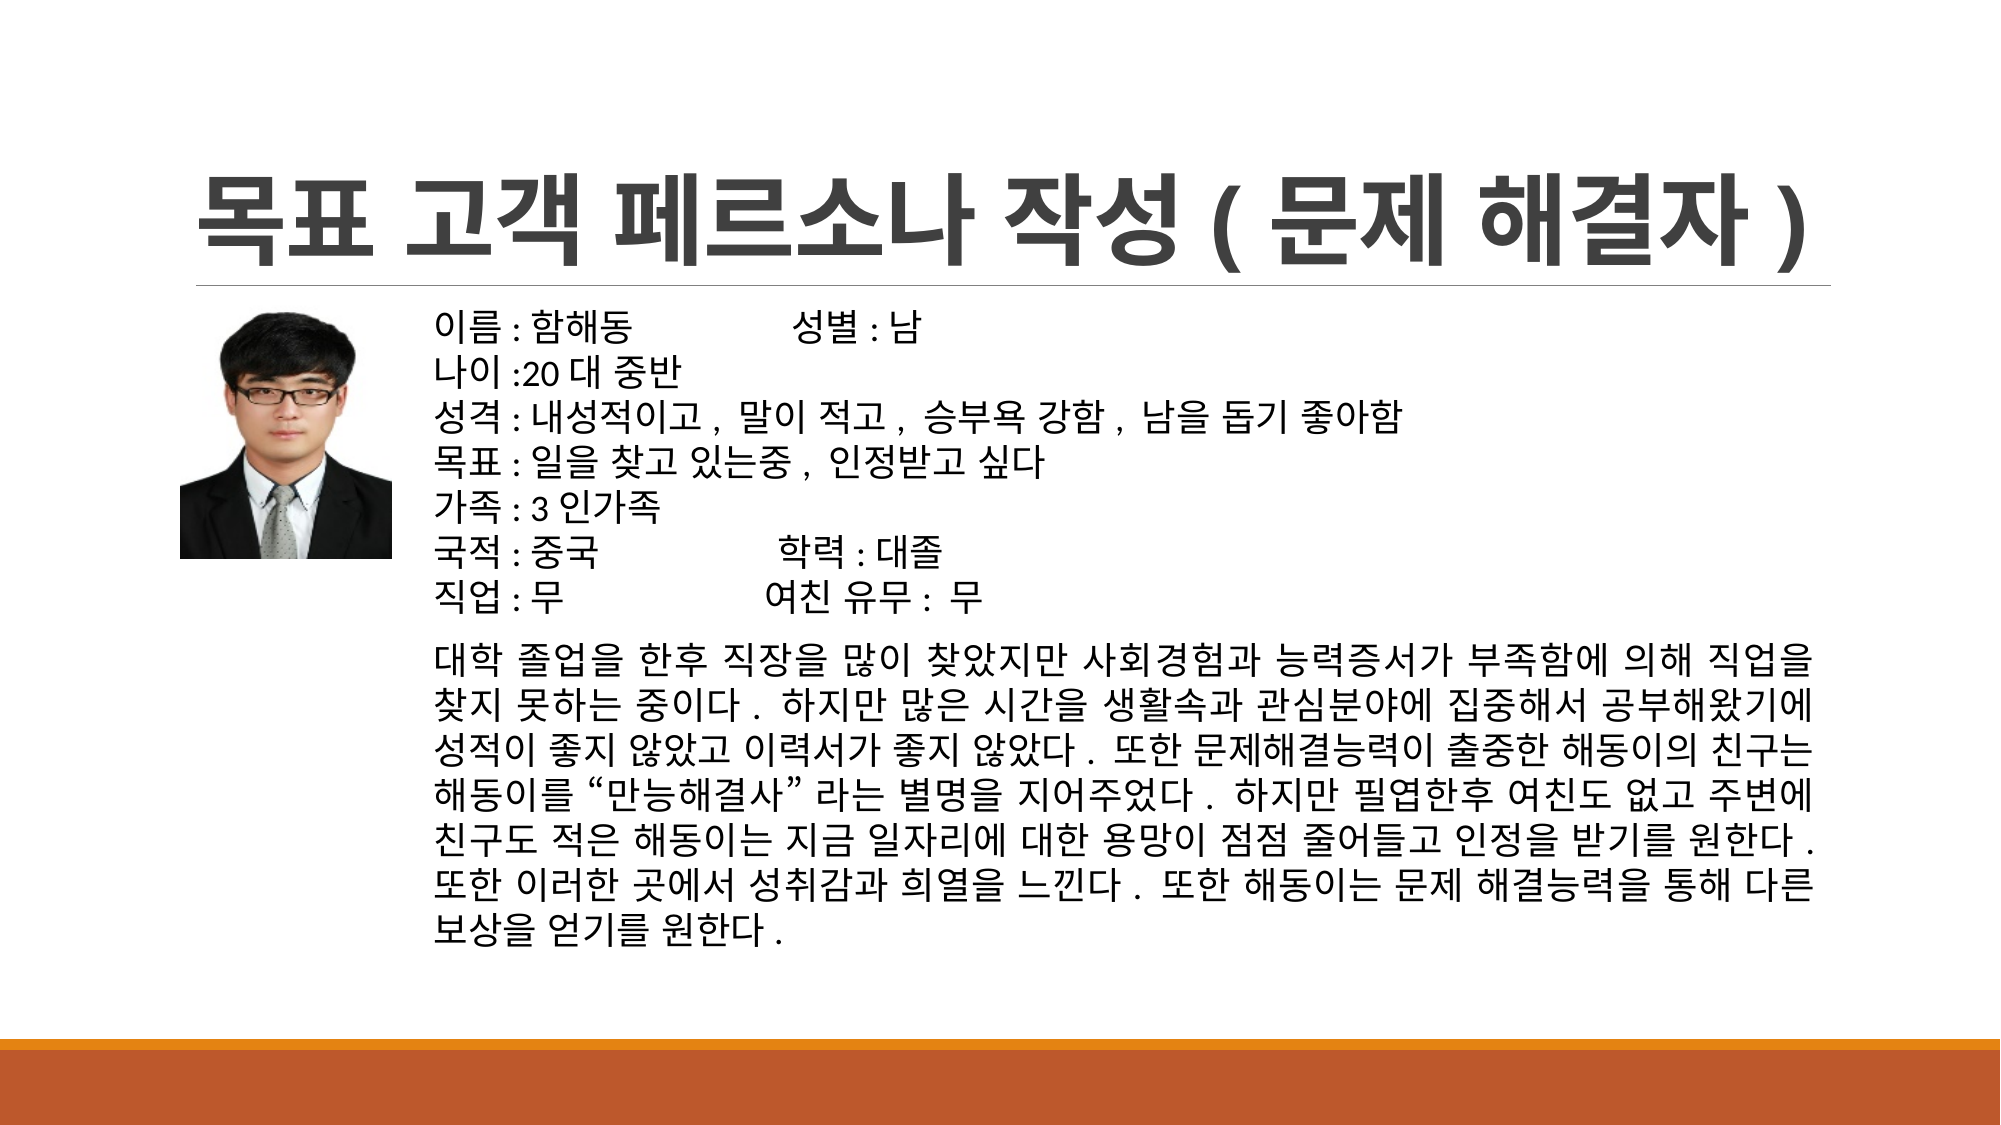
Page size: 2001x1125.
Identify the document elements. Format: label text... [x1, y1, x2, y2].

text_box 대학 졸업을 한후 직장을 많이 찾았지만 사회경험과 능력증서가 부족함에 의해 직업을 찾지 못하는 중이다. 하지만 많은 시간을 생활속과 관심분야에 집중해서 공부해왔기에 성적이 좋지 않았고 이력서가 좋지 않았다. 또한 문제해결능력이 출중한 해동이의 친구는 해동이를 “만능해결사” 라는 별명을 지어주었다. 하지만 필엽한후 여친도 없고 주변에 친구도 적은 해동이는 지금 일자리에 대한 용망이 점점 줄어들고 인정을 받기를 원한다. 또한 이러한 곳에서 성취감과 희열을 느낀다. 또한 해동이는 문제 해결능력을 통해 다른 보상을 얻기를 원한다. [418, 629, 1830, 960]
text_box 이름:함해동 성별:남 나이:20대 중반 성격:내성적이고, 말이 적고, 승부욕 강함, 남을 돕기 좋아함 목표:일을 찾고 있는중, 인정받고 싶다 가족: 3인가족 국적:중국 학력:대졸 직업:무 여친 유무: 무 [418, 296, 1830, 626]
title 목표 고객 페르소나 작성(문제 해결자) [180, 47, 1830, 285]
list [179, 295, 392, 559]
